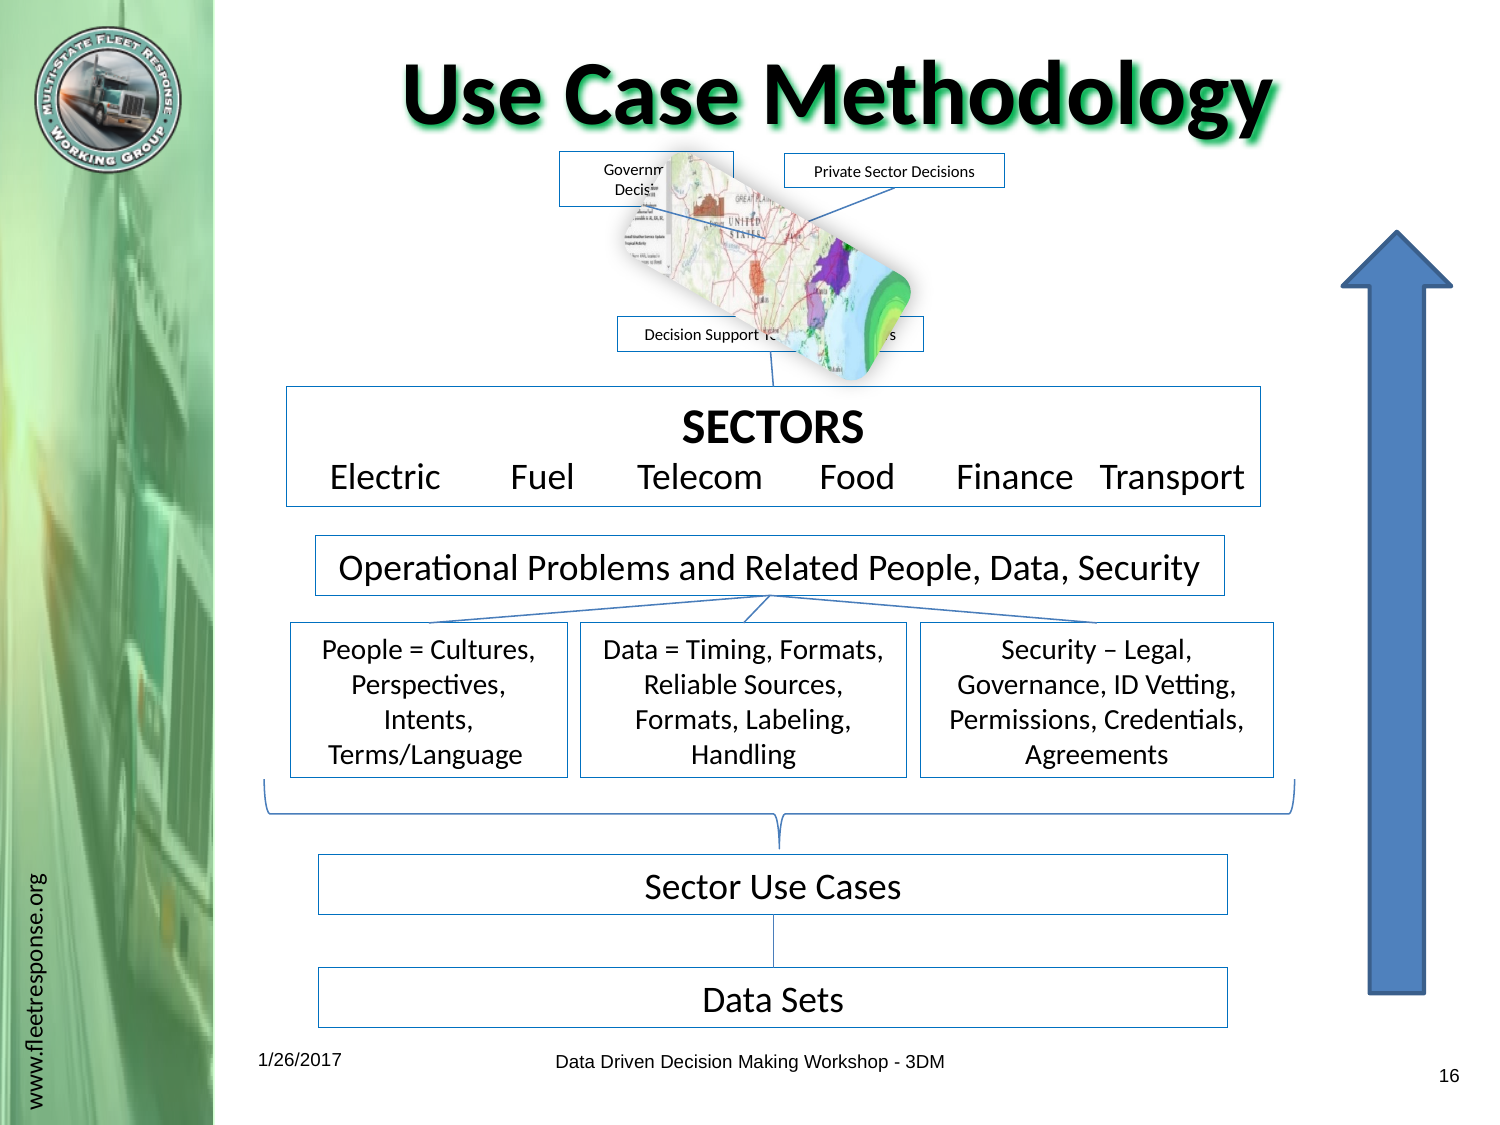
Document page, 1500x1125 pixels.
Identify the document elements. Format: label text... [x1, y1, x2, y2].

footer Data Driven Decision Making Workshop - 3DM [512, 1042, 988, 1103]
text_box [770, 351, 774, 387]
text_box [263, 779, 1296, 850]
text_box Telecom [634, 444, 766, 505]
slide_number 16 [1125, 1045, 1475, 1106]
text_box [428, 596, 771, 624]
text_box Fuel [451, 444, 634, 505]
text_box Finance [923, 444, 1081, 505]
text_box Operational Problems and Related People, Data, Security [315, 535, 1225, 596]
text_box Sector Use Cases [318, 854, 1228, 915]
text_box Food [766, 444, 923, 505]
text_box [773, 596, 1098, 624]
text_box Electric [294, 444, 451, 505]
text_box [559, 151, 1005, 352]
text_box [1340, 229, 1454, 996]
text_box Data Sets [318, 967, 1228, 1028]
text_box SECTORS [286, 386, 1261, 507]
picture [28, 24, 187, 183]
text_box Security – Legal, Governance, ID Vetting, Permissions, Credentials, Agreements [920, 622, 1274, 778]
picture [797, 352, 880, 381]
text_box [646, 206, 766, 239]
text_box Data = Timing, Formats, Reliable Sources, Formats, Labeling, Handling [580, 630, 907, 778]
text_box Transport [1081, 444, 1264, 505]
text_box People = Cultures, Perspectives, Intents, Terms/Language [290, 622, 568, 778]
title Use Case Methodology [232, 14, 1465, 161]
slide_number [125, 1040, 475, 1100]
